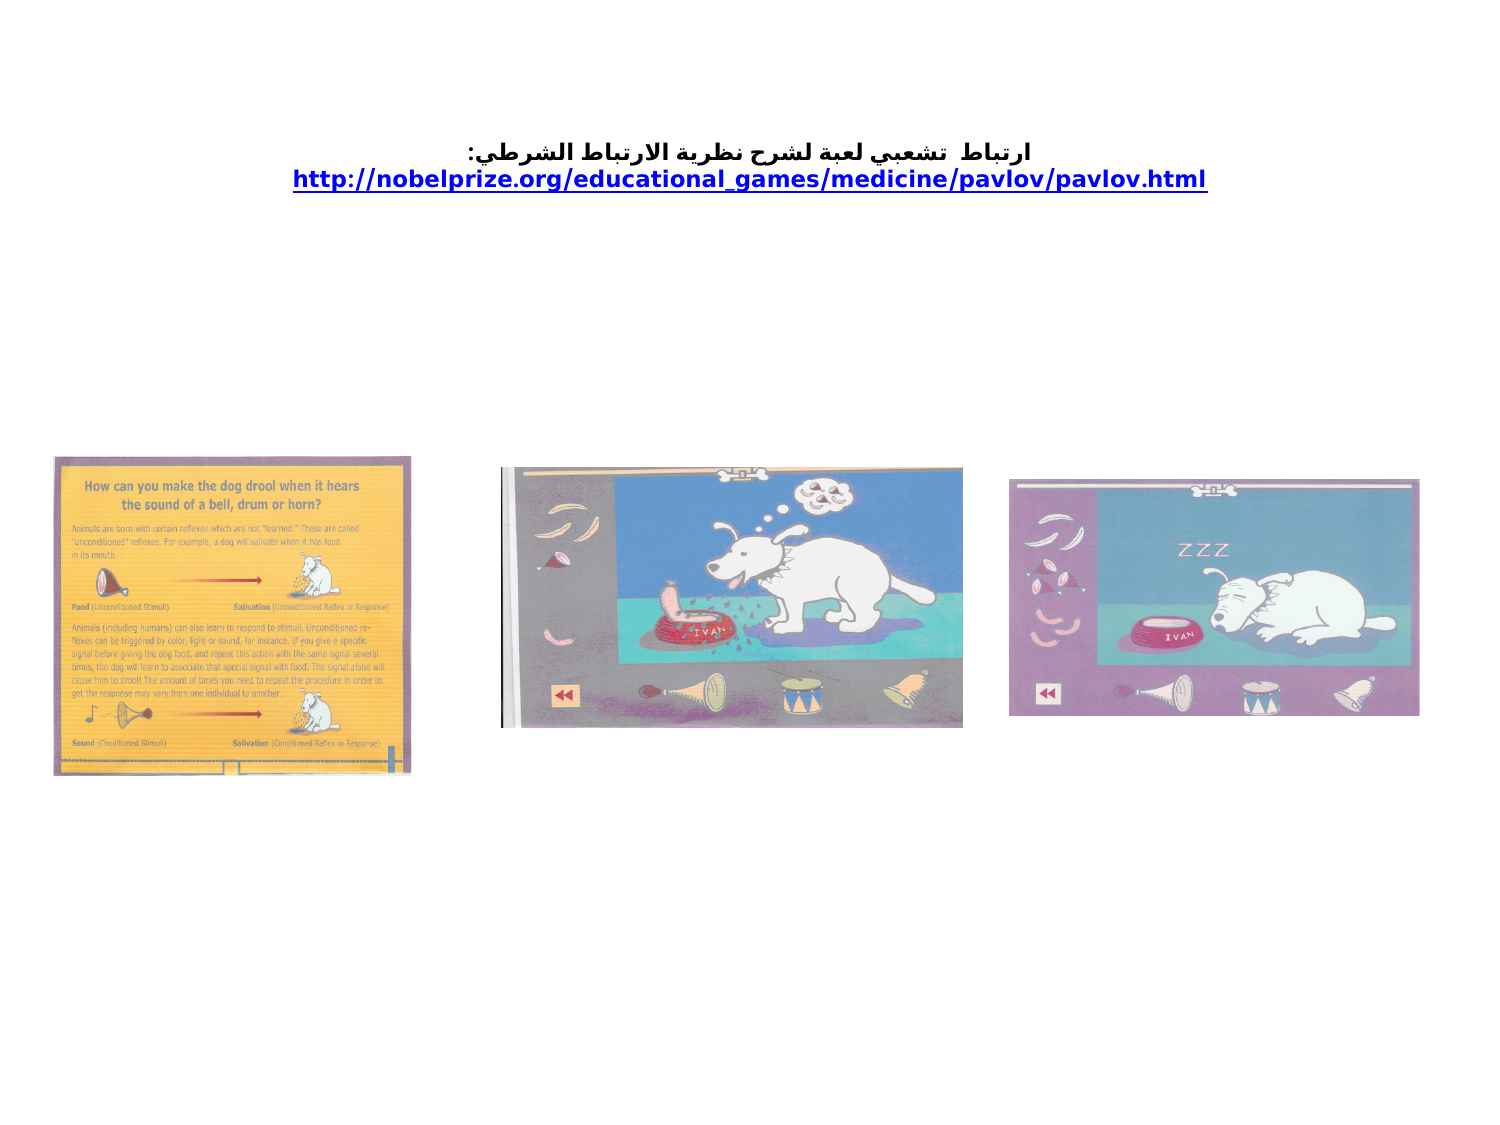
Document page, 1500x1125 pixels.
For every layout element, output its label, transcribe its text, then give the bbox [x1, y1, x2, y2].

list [501, 467, 963, 729]
picture [52, 455, 413, 776]
title ارتباط تشعبي لعبة لشرح نظرية الارتباط الشرطي: http://nobelprize.org/educational_games/medicine/pavlov/pavlov.html [75, 45, 1425, 233]
picture [1009, 479, 1420, 717]
